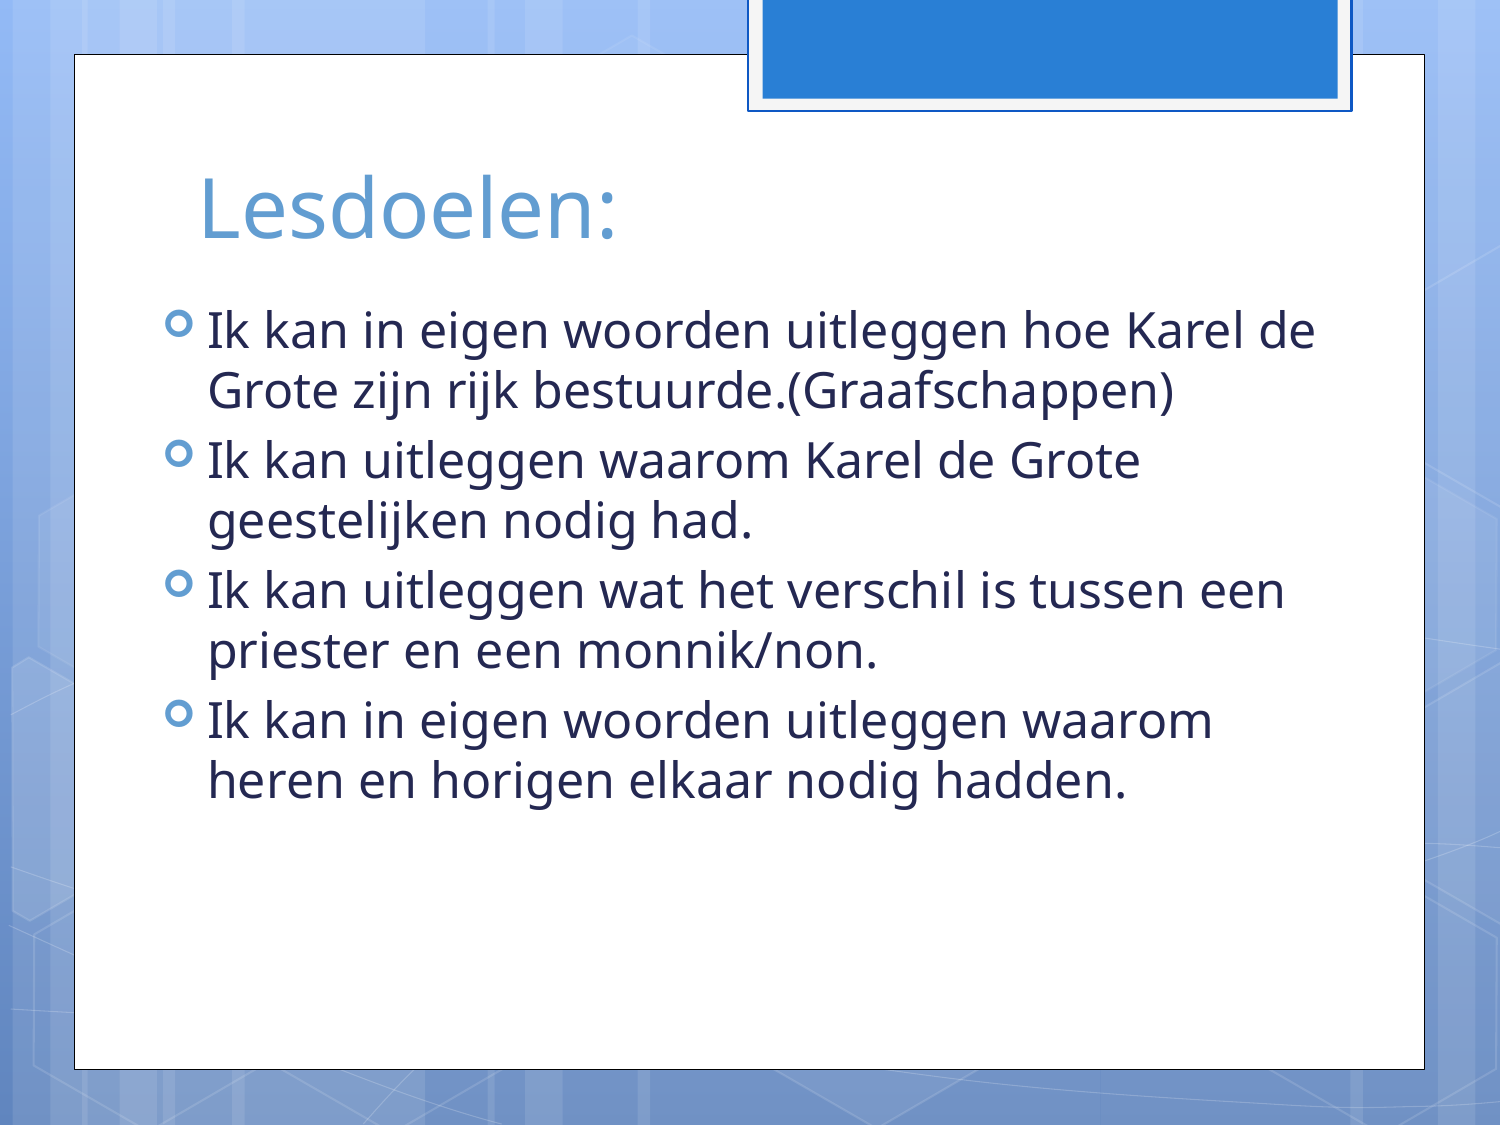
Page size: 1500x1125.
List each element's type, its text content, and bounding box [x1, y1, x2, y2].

title Lesdoelen: [183, 140, 1336, 263]
list Ik kan in eigen woorden uitleggen hoe Karel de Grote zijn rijk bestuurde.(Graafschappen) Ik kan uitleggen waarom Karel de Grote geestelijken nodig had. Ik kan uitleggen wat het verschil is tussen een priester en een monnik/non. Ik kan in eigen woorden uitleggen waarom heren en horigen elkaar nodig hadden. [135, 290, 1336, 1106]
